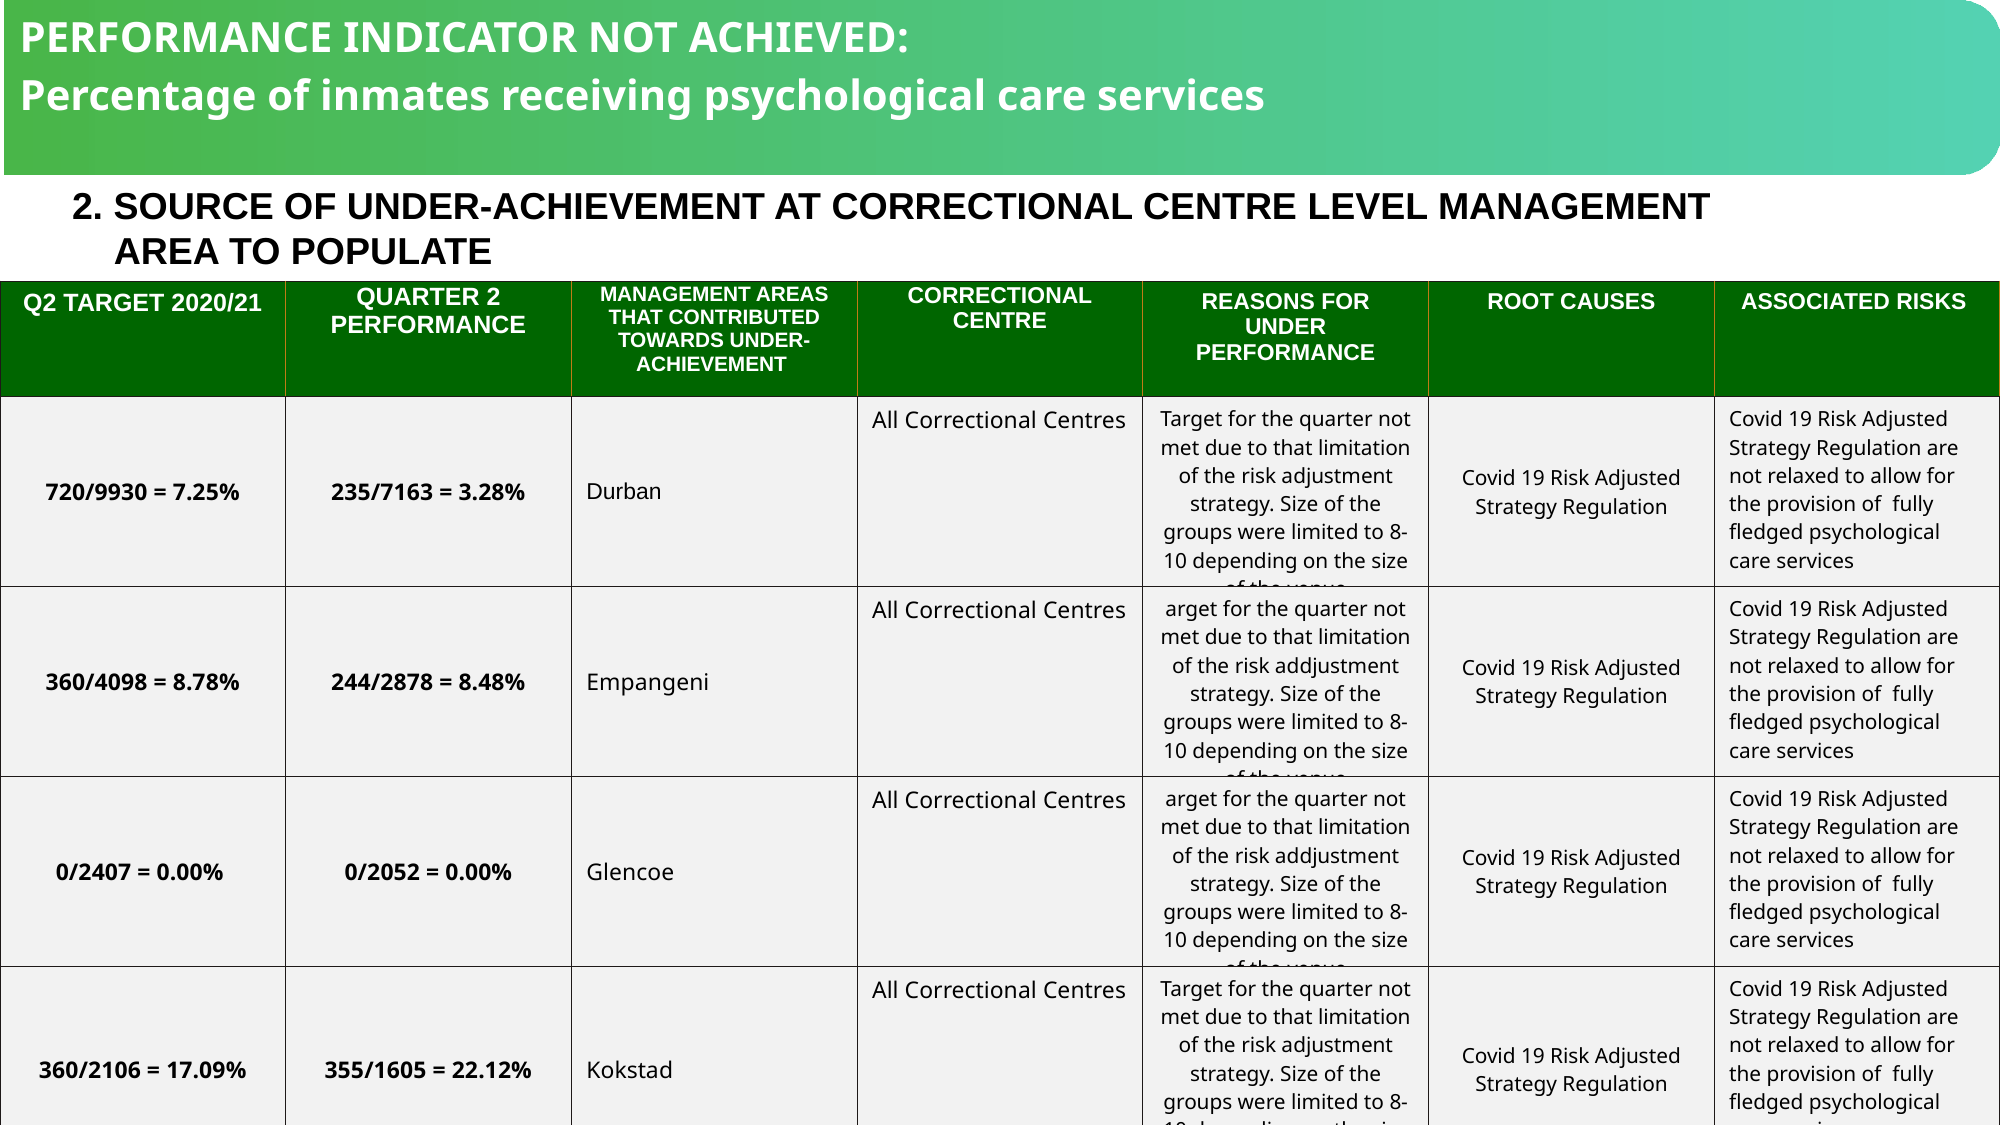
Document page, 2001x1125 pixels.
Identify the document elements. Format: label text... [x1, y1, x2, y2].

table_cell Glencoe [572, 777, 857, 966]
table_cell 244/2878 = 8.48% [286, 587, 571, 776]
table_cell Covid 19 Risk Adjusted Strategy Regulation [1429, 777, 1714, 966]
table_header ROOT CAUSES [1429, 282, 1714, 396]
table_cell 720/9930 = 7.25% [1, 397, 285, 586]
table_cell 0/2407 = 0.00% [1, 777, 285, 966]
table_cell arget for the quarter not met due to that limitation of the risk addjustment strategy. Size of the groups were limited to 8- 10 depending on the size of the venue [1143, 777, 1428, 966]
table_cell Covid 19 Risk Adjusted Strategy Regulation are not relaxed to allow for the provision of fully fledged psychological care services [1715, 777, 1999, 966]
table_cell Target for the quarter not met due to that limitation of the risk adjustment strategy. Size of the groups were limited to 8- 10 depending on the size of the venue [1143, 397, 1428, 586]
table_header QUARTER 2 PERFORMANCE [286, 282, 571, 396]
table_header CORRECTIONAL CENTRE [858, 282, 1142, 396]
table_cell 355/1605 = 22.12% [286, 967, 571, 1125]
table_cell 235/7163 = 3.28% [286, 397, 571, 586]
table_cell 360/2106 = 17.09% [1, 967, 285, 1125]
table_cell Covid 19 Risk Adjusted Strategy Regulation are not relaxed to allow for the provision of fully fledged psychological care services [1715, 967, 1999, 1125]
text_box [4, 0, 2000, 175]
table_cell Covid 19 Risk Adjusted Strategy Regulation [1429, 397, 1714, 586]
table_cell Target for the quarter not met due to that limitation of the risk adjustment strategy. Size of the groups were limited to 8- 10 depending on the size of the venue [1143, 967, 1428, 1125]
table_cell Covid 19 Risk Adjusted Strategy Regulation [1429, 967, 1714, 1125]
table_cell arget for the quarter not met due to that limitation of the risk addjustment strategy. Size of the groups were limited to 8- 10 depending on the size of the venue [1143, 587, 1428, 776]
table_header REASONS FOR UNDER PERFORMANCE [1143, 282, 1428, 396]
table_cell Empangeni [572, 587, 857, 776]
table_cell 0/2052 = 0.00% [286, 777, 571, 966]
table_cell 360/4098 = 8.78% [1, 587, 285, 776]
table_header MANAGEMENT AREAS THAT CONTRIBUTED TOWARDS UNDER-ACHIEVEMENT [572, 282, 857, 396]
table_cell All Correctional Centres [858, 967, 1142, 1125]
table_cell All Correctional Centres [858, 587, 1142, 776]
text_box 2. SOURCE OF UNDER-ACHIEVEMENT AT CORRECTIONAL CENTRE LEVEL MANAGEMENT AREA TO POPULATE [4, 174, 1816, 280]
table_cell Covid 19 Risk Adjusted Strategy Regulation are not relaxed to allow for the provision of fully fledged psychological care services [1715, 397, 1999, 586]
text_box PERFORMANCE INDICATOR NOT ACHIEVED: Percentage of inmates receiving psychological care services [4, 9, 1803, 96]
table_cell All Correctional Centres [858, 397, 1142, 586]
table_cell All Correctional Centres [858, 777, 1142, 966]
table_header Q2 TARGET 2020/21 [1, 282, 285, 396]
table_header ASSOCIATED RISKS [1715, 282, 1999, 396]
table_cell Covid 19 Risk Adjusted Strategy Regulation are not relaxed to allow for the provision of fully fledged psychological care services [1715, 587, 1999, 776]
table_cell Covid 19 Risk Adjusted Strategy Regulation [1429, 587, 1714, 776]
table_cell Kokstad [572, 967, 857, 1125]
table_cell Durban [572, 397, 857, 586]
